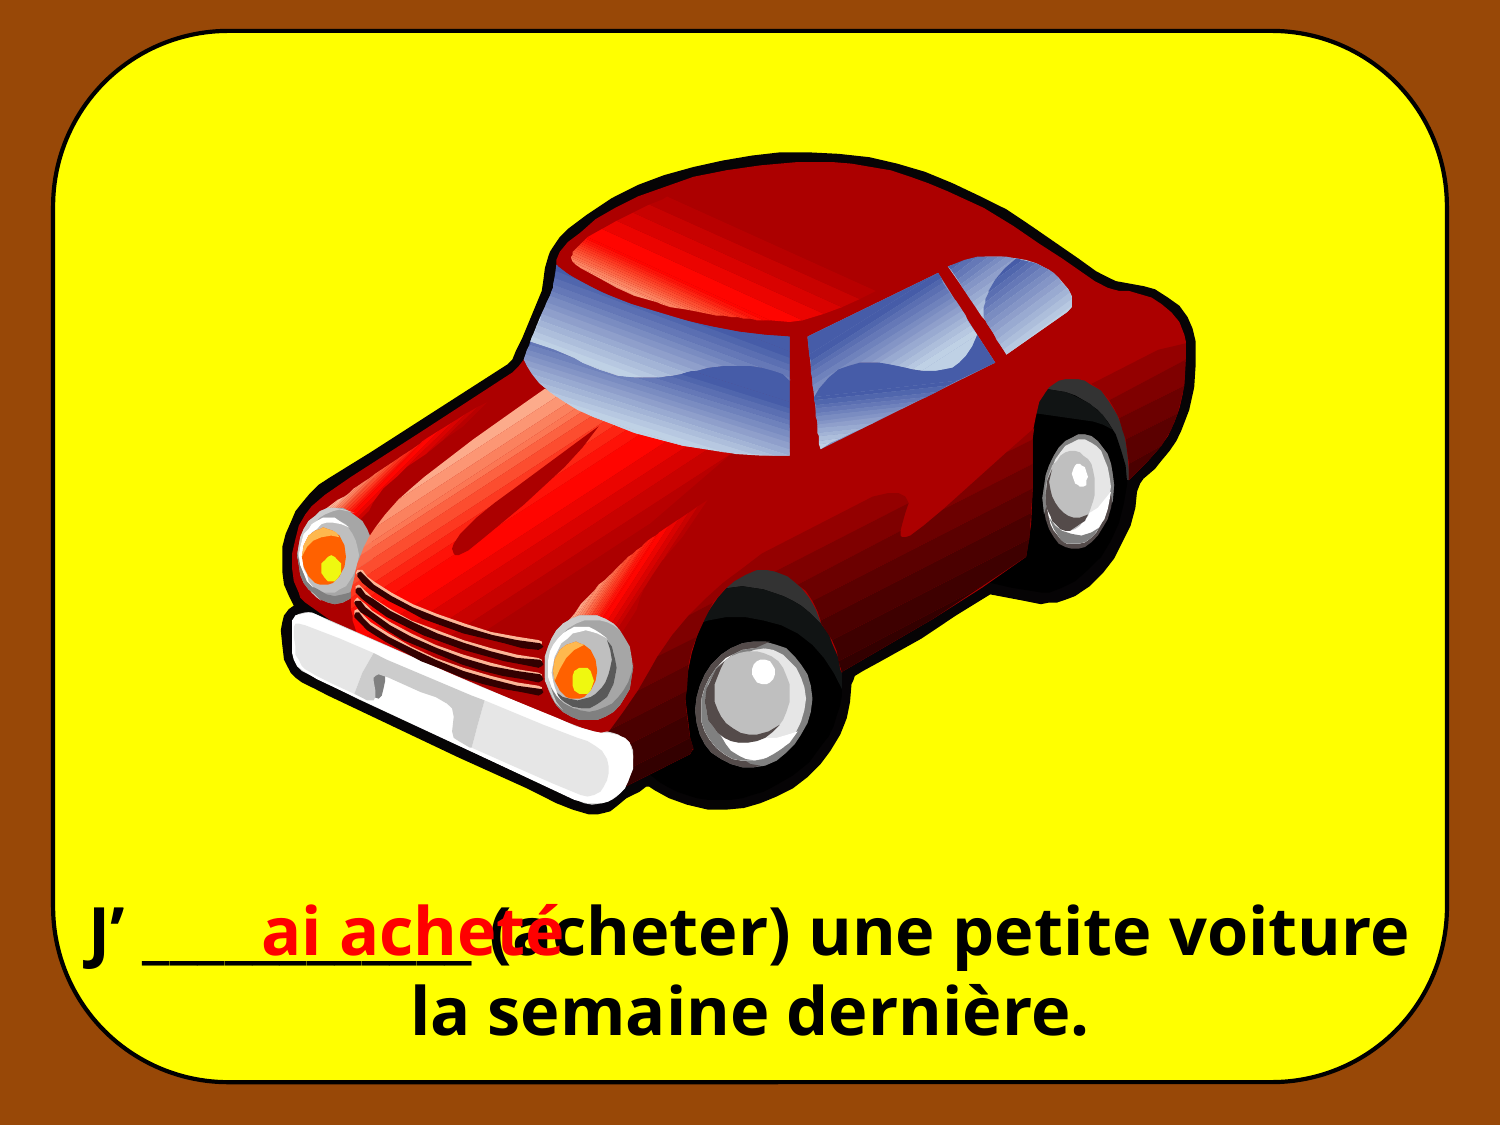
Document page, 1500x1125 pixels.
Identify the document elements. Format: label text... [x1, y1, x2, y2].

text_box [50, 28, 1450, 934]
text_box J’ ____________ (acheter) une petite voiture la semaine dernière. [53, 881, 1447, 1057]
text_box [133, 1057, 1367, 1085]
text_box ai acheté [88, 881, 739, 977]
picture [277, 148, 1200, 818]
